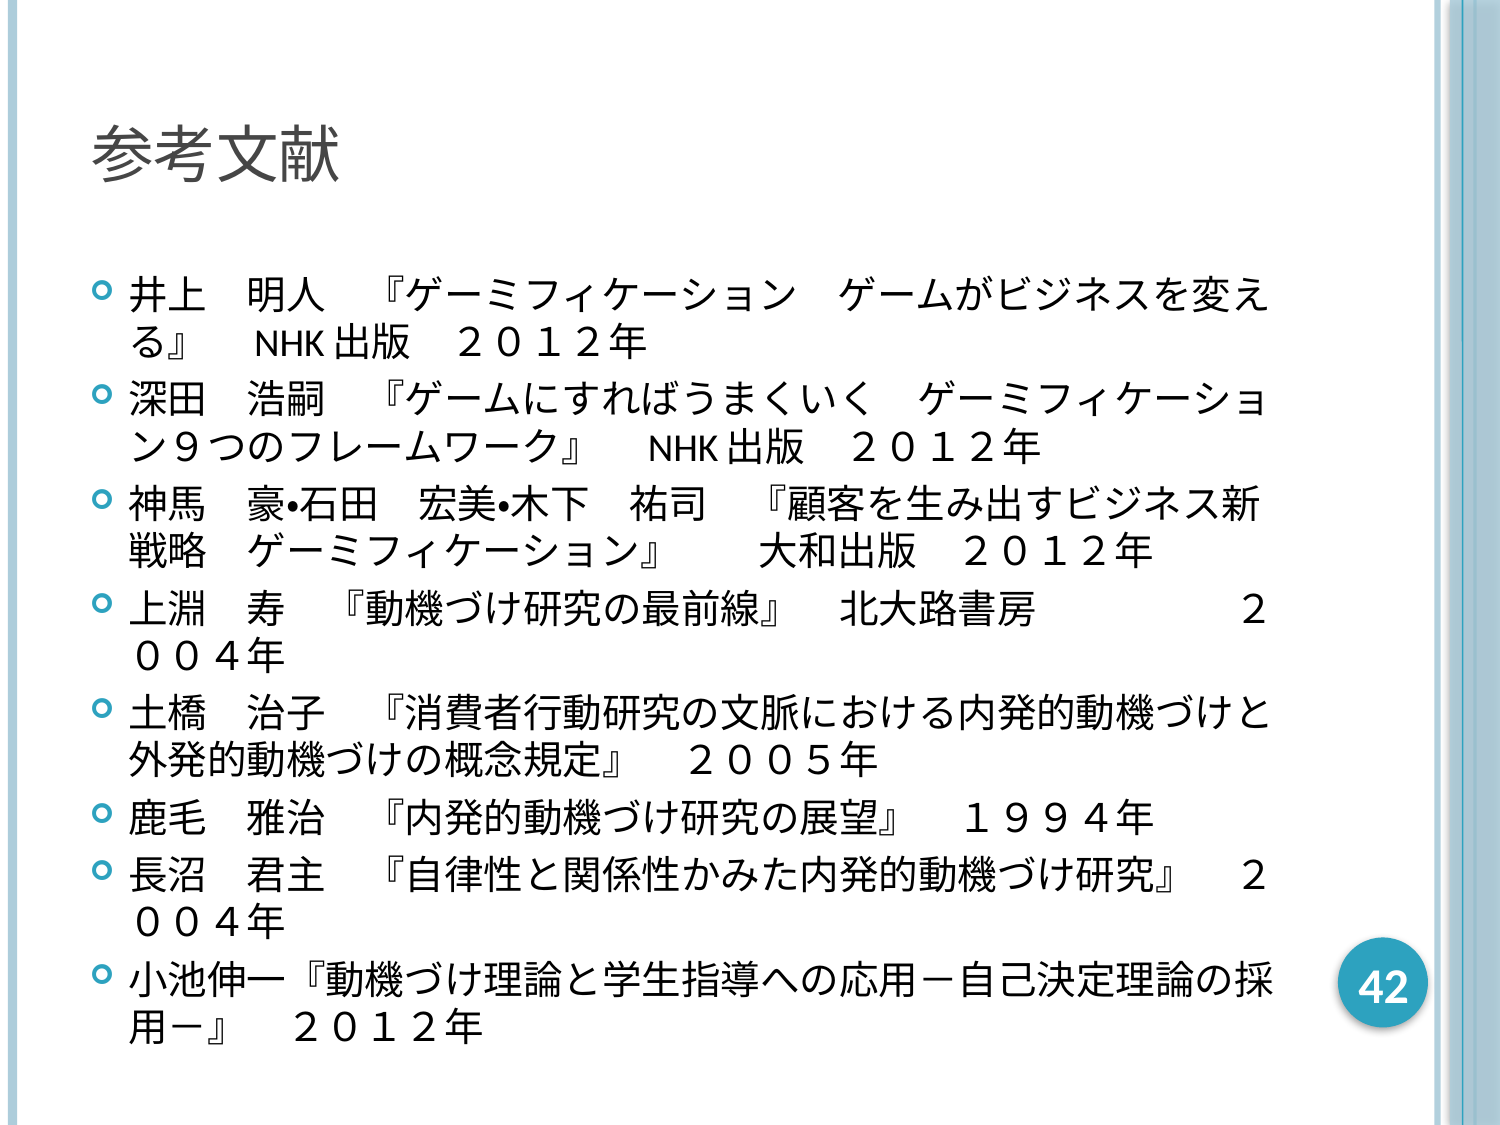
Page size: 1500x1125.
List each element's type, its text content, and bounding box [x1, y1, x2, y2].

title 参考文献 [76, 78, 398, 198]
list 井上 明人 『ゲーミフィケーション ゲームがビジネスを変える』 NHK出版 ２０１２年 深田 浩嗣 『ゲームにすればうまくいく ゲーミフィケーション９つのフレームワーク』 NHK出版 ２０１２年 神馬 豪・石田 宏美・木下 祐司 『顧客を生み出すビジネス新戦略 ゲーミフィケーション』 大和出版 ２０１２年 上淵 寿 『動機づけ研究の最前線』 北大路書房 ２００４年 土橋 治子 『消費者行動研究の文脈における内発的動機づけと外発的動機づけの概念規定』 ２００５年 鹿毛 雅治 『内発的動機づけ研究の展望』 １９９４年 長沼 君主 『自律性と関係性かみた内発的動機づけ研究』 ２００４年 小池伸一『動機づけ理論と学生指導への応用－自己決定理論の採用－』 ２０１２年 [75, 262, 1300, 1062]
slide_number 42 [1333, 940, 1434, 1027]
